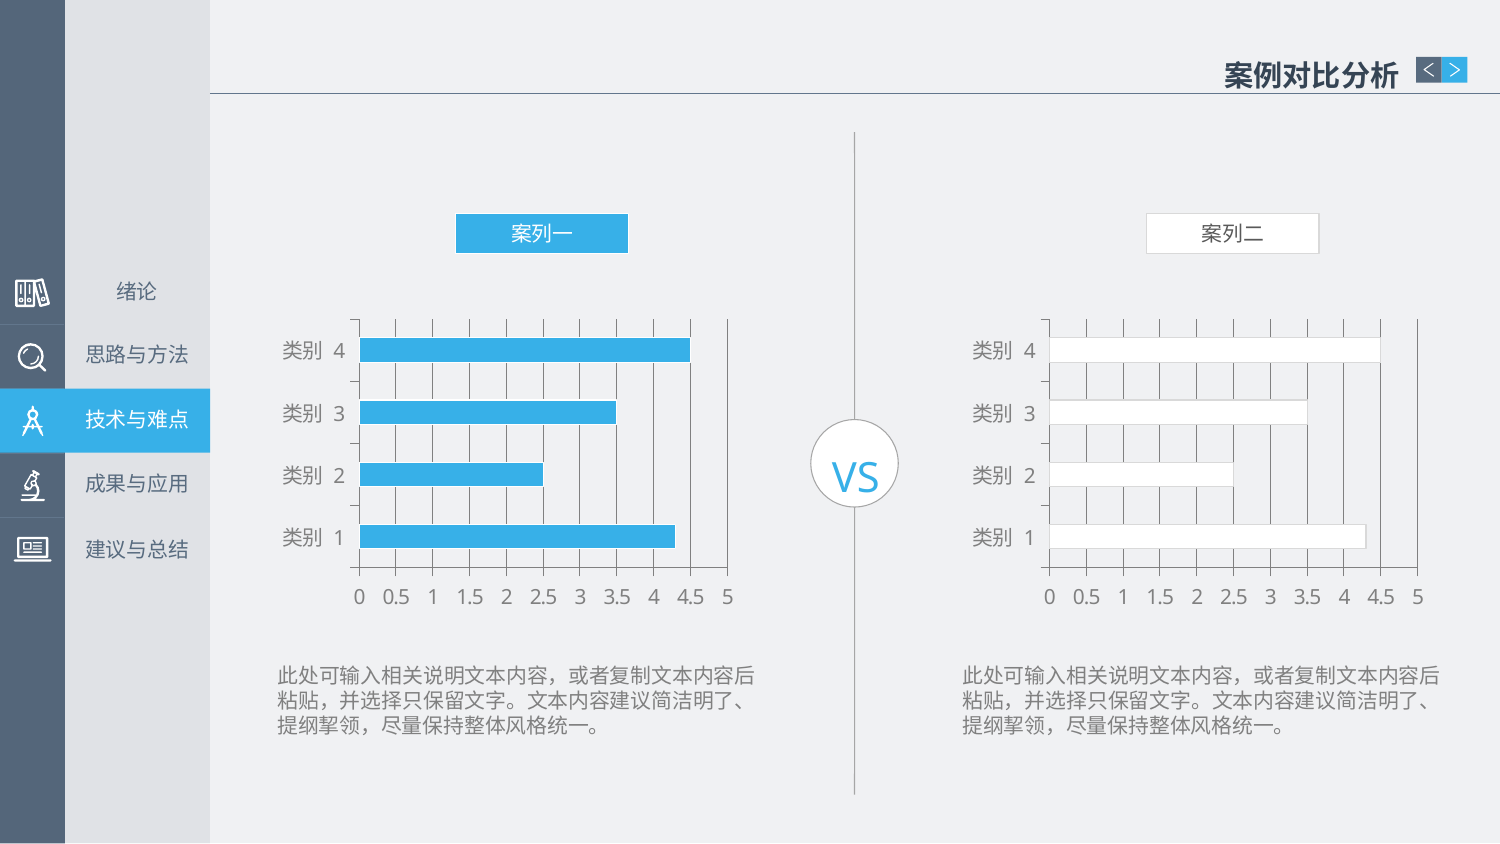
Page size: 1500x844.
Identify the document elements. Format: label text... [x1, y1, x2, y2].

text_box [20, 470, 46, 502]
chart [962, 296, 1471, 652]
text_box [828, 501, 881, 510]
text_box [13, 536, 52, 562]
text_box 案列一 [454, 211, 631, 256]
text_box 建议与总结 [70, 529, 204, 569]
text_box [895, 441, 901, 485]
text_box 技术与难点 [70, 399, 204, 439]
text_box [808, 437, 817, 490]
text_box 案例对比分析 [962, 40, 1400, 93]
text_box 成果与应用 [70, 463, 204, 503]
text_box 案列二 [1144, 211, 1321, 256]
text_box 此处可输入相关说明文本内容，或者复制文本内容后粘贴，并选择只保留文字。文本内容建议简洁明了、提纲挈领，尽量保持整体风格统一。 [962, 662, 1441, 738]
text_box [0, 386, 212, 455]
text_box [22, 405, 44, 437]
text_box [15, 278, 50, 308]
text_box 思路与方法 [70, 334, 204, 374]
text_box [17, 343, 47, 372]
text_box [829, 417, 880, 425]
chart [271, 296, 781, 652]
text_box VS [817, 425, 895, 501]
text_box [1415, 56, 1440, 83]
text_box 此处可输入相关说明文本内容，或者复制文本内容后粘贴，并选择只保留文字。文本内容建议简洁明了、提纲挈领，尽量保持整体风格统一。 [277, 662, 756, 738]
text_box 绪论 [101, 271, 173, 311]
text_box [1441, 56, 1468, 83]
